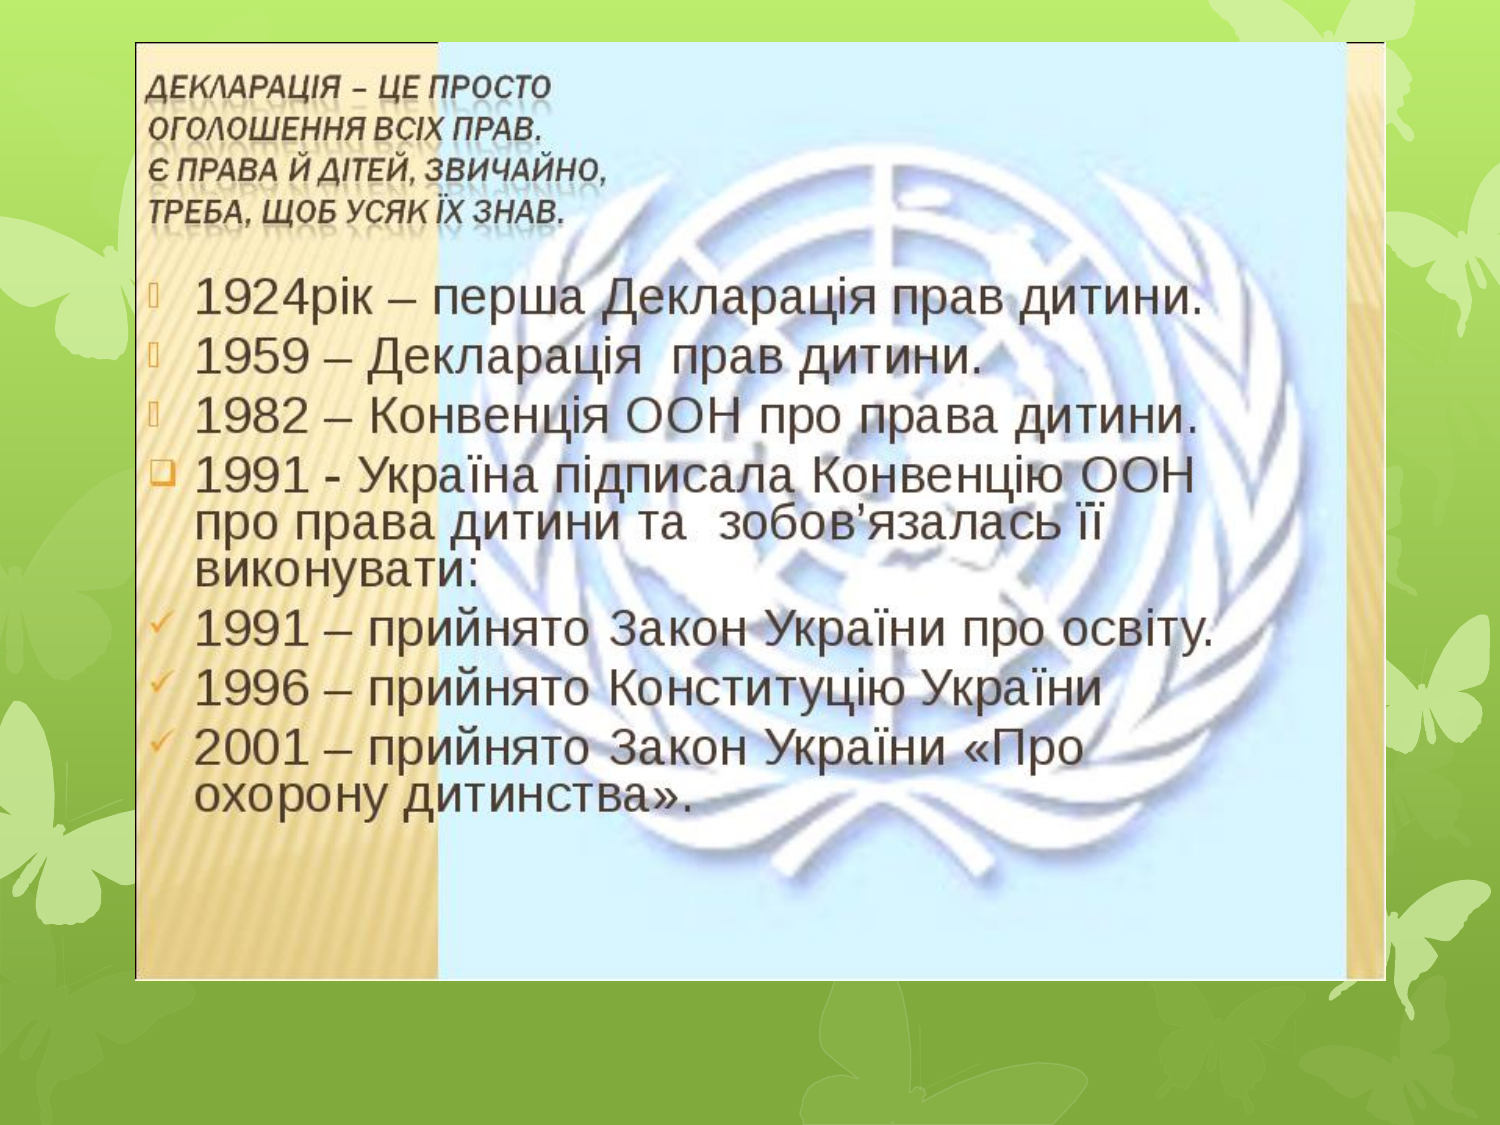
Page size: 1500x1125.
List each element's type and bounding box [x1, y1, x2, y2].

picture [135, 42, 1386, 981]
